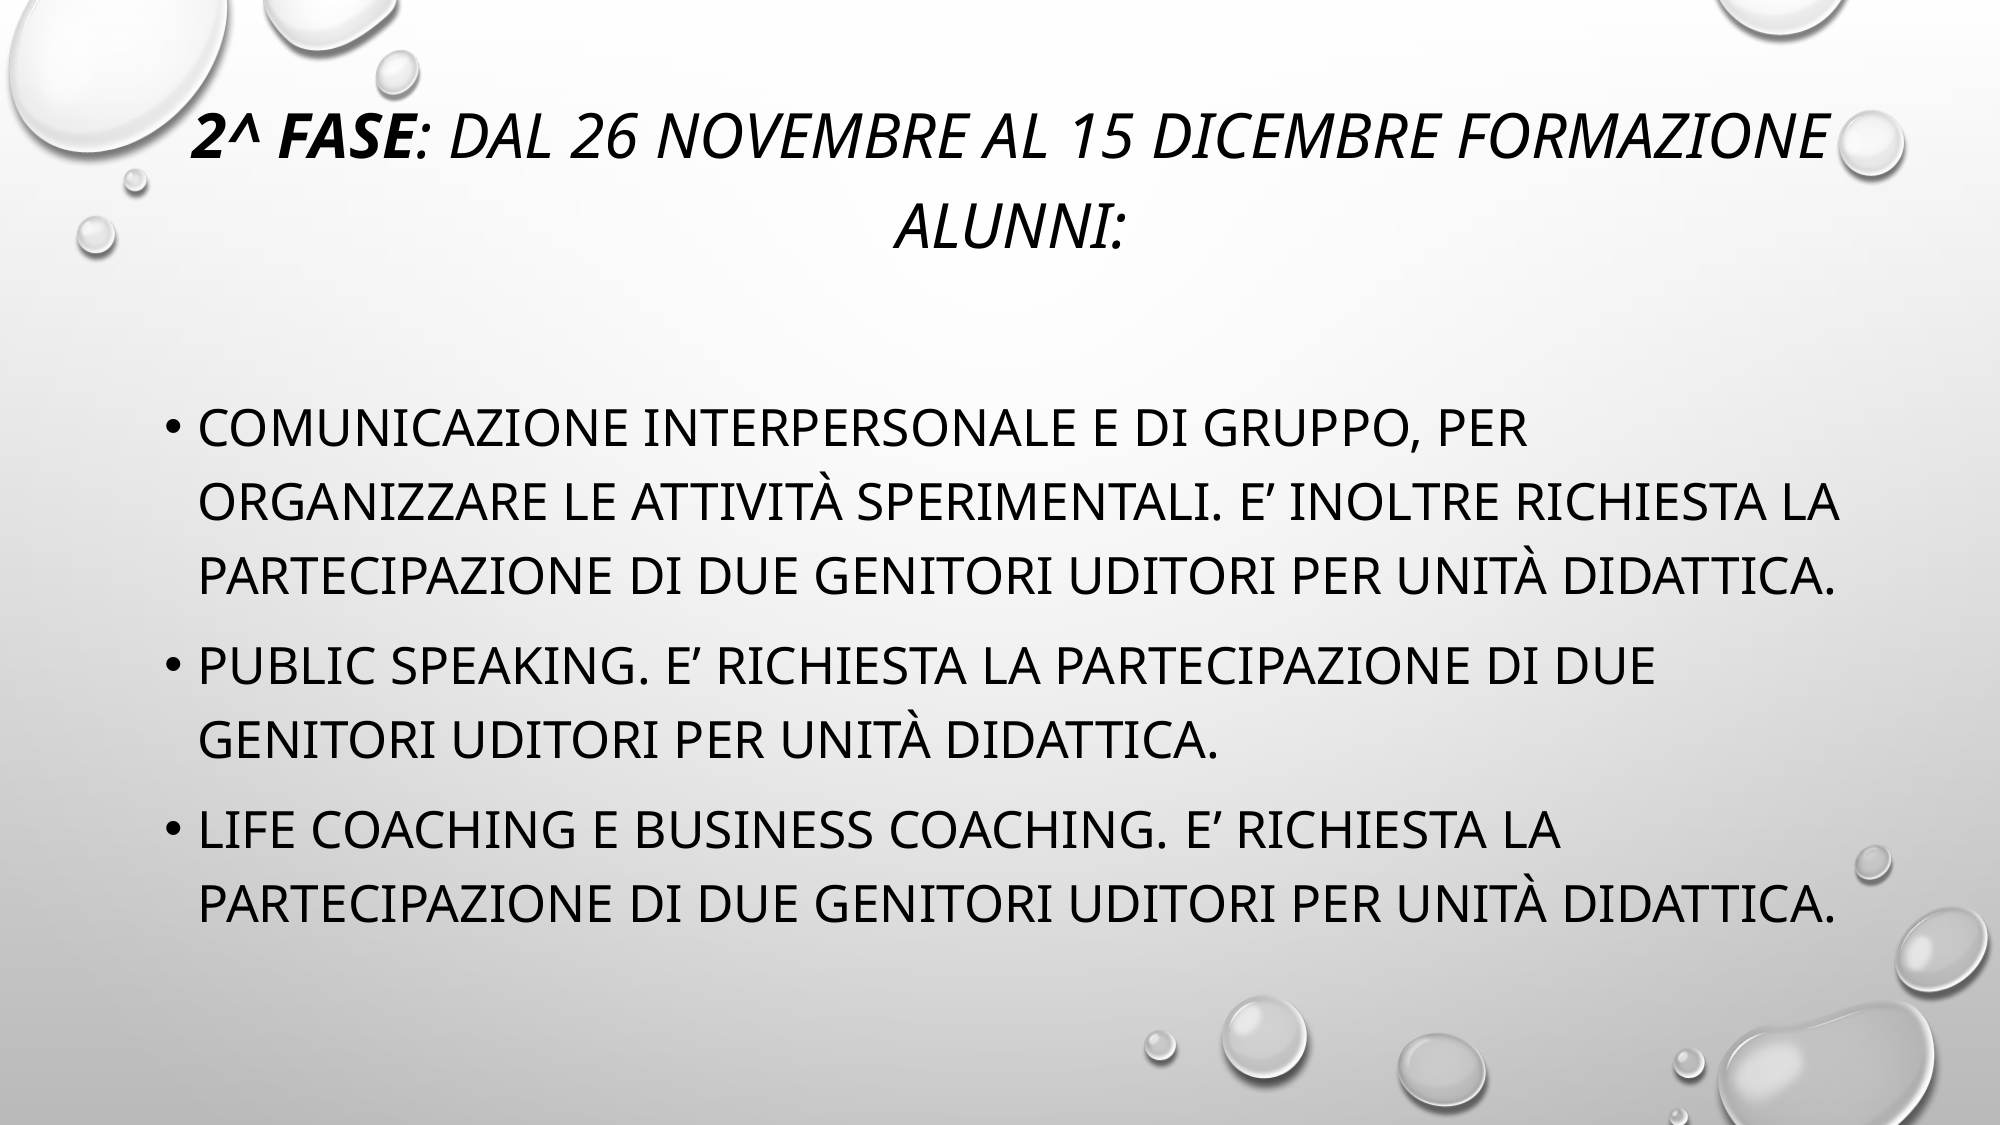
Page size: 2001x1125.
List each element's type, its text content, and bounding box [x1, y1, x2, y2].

picture [0, 0, 2000, 1125]
list 2^ fase: dal 26 novembre al 15 dicembre FORMAZIONE ALUNNI: comunicazione interpersonale e di gruppo, per organizzare le attività sperimentali. E’ inoltre richiesta la partecipazione di due genitori uditori per unità didattica. Public speaking. E’ richiesta la partecipazione di due genitori uditori per unità didattica. Life coaching e business coaching. E’ richiesta la partecipazione di due genitori uditori per unità didattica. [149, 74, 1875, 1085]
